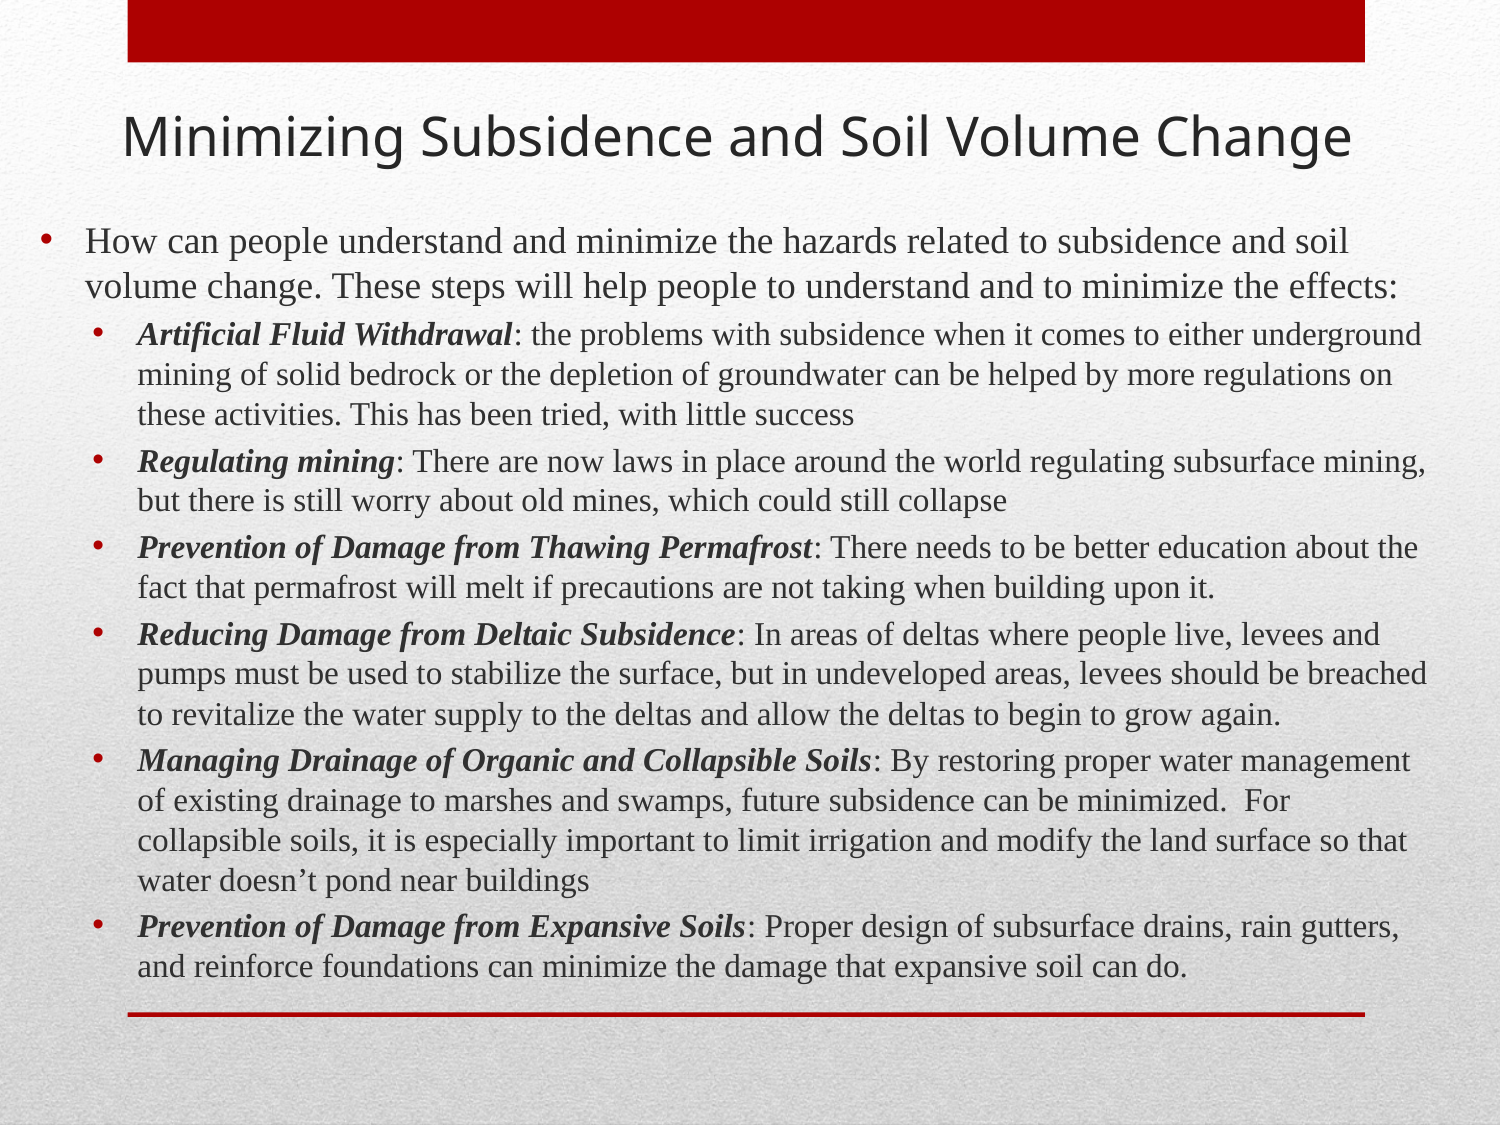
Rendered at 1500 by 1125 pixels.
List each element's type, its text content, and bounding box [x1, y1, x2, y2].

title Minimizing Subsidence and Soil Volume Change [37, 62, 1438, 175]
list How can people understand and minimize the hazards related to subsidence and soil volume change. These steps will help people to understand and to minimize the effects: Artificial Fluid Withdrawal: the problems with subsidence when it comes to either underground mining of solid bedrock or the depletion of groundwater can be helped by more regulations on these activities. This has been tried, with little success Regulating mining: There are now laws in place around the world regulating subsurface mining, but there is still worry about old mines, which could still collapse Prevention of Damage from Thawing Permafrost: There needs to be better education about the fact that permafrost will melt if precautions are not taking when building upon it. Reducing Damage from Deltaic Subsidence: In areas of deltas where people live, levees and pumps must be used to stabilize the surface, but in undeveloped areas, levees should be breached to revitalize the water supply to the deltas and allow the deltas to begin to grow again. Managing Drainage of Organic and Collapsible Soils: By restoring proper water management of existing drainage to marshes and swamps, future subsidence can be minimized. For collapsible soils, it is especially important to limit irrigation and modify the land surface so that water doesn’t pond near buildings Prevention of Damage from Expansive Soils: Proper design of subsurface drains, rain gutters, and reinforce foundations can minimize the damage that expansive soil can do. [24, 200, 1450, 1000]
